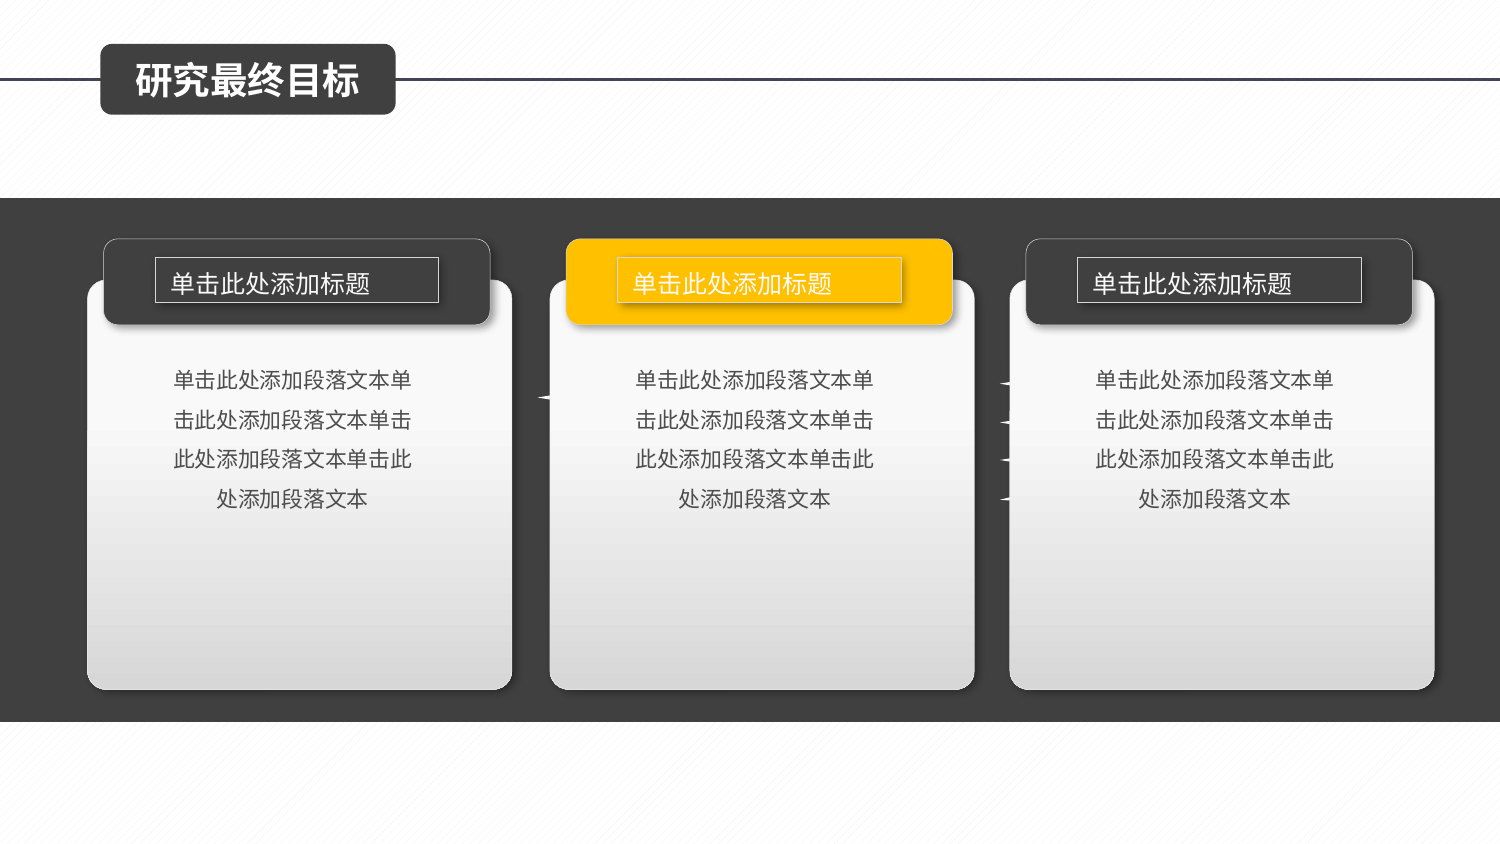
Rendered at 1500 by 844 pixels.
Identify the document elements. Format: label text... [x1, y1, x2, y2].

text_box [1025, 238, 1413, 326]
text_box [103, 238, 491, 326]
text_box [549, 279, 975, 690]
text_box 研究最终目标 [98, 87, 398, 117]
text_box [0, 196, 1500, 462]
text_box 研究最终目标 [98, 41, 398, 78]
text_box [87, 279, 513, 690]
text_box [0, 463, 1500, 724]
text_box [565, 238, 953, 326]
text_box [1009, 279, 1435, 690]
